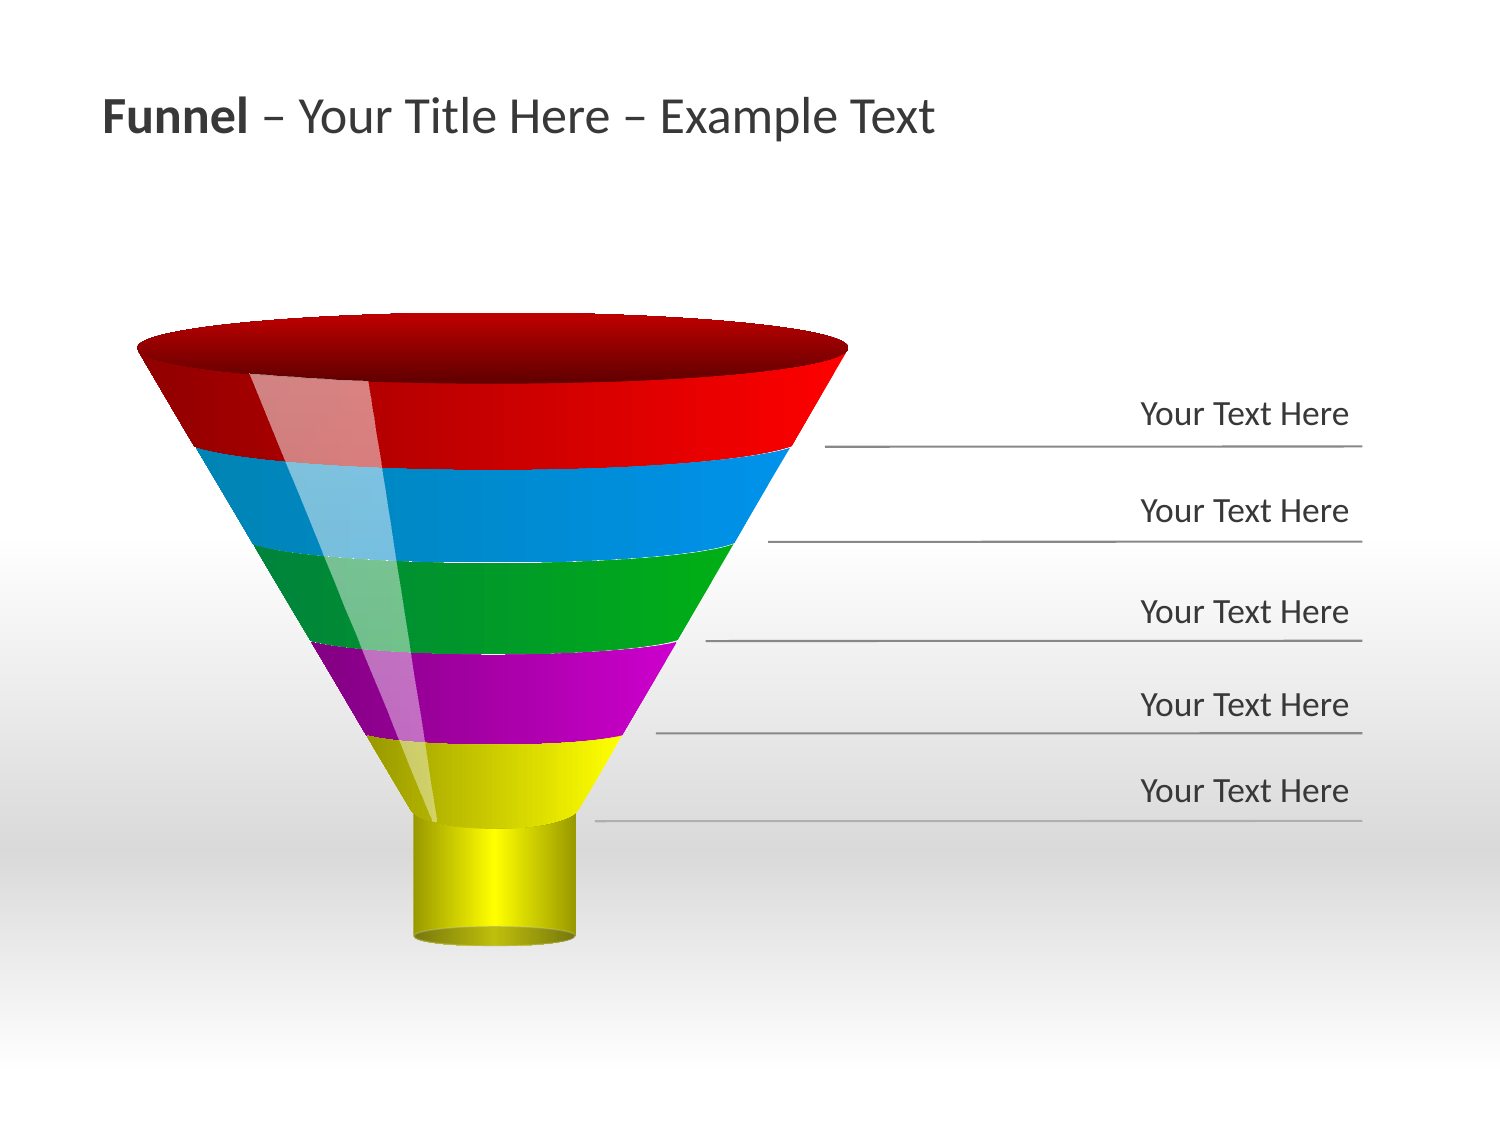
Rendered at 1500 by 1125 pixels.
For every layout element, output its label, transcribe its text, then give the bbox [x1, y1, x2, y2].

text_box Your Text Here [1064, 375, 1365, 440]
text_box Funnel – Your Title Here – Example Text [87, 62, 1413, 163]
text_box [0, 462, 1500, 1125]
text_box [137, 312, 849, 947]
